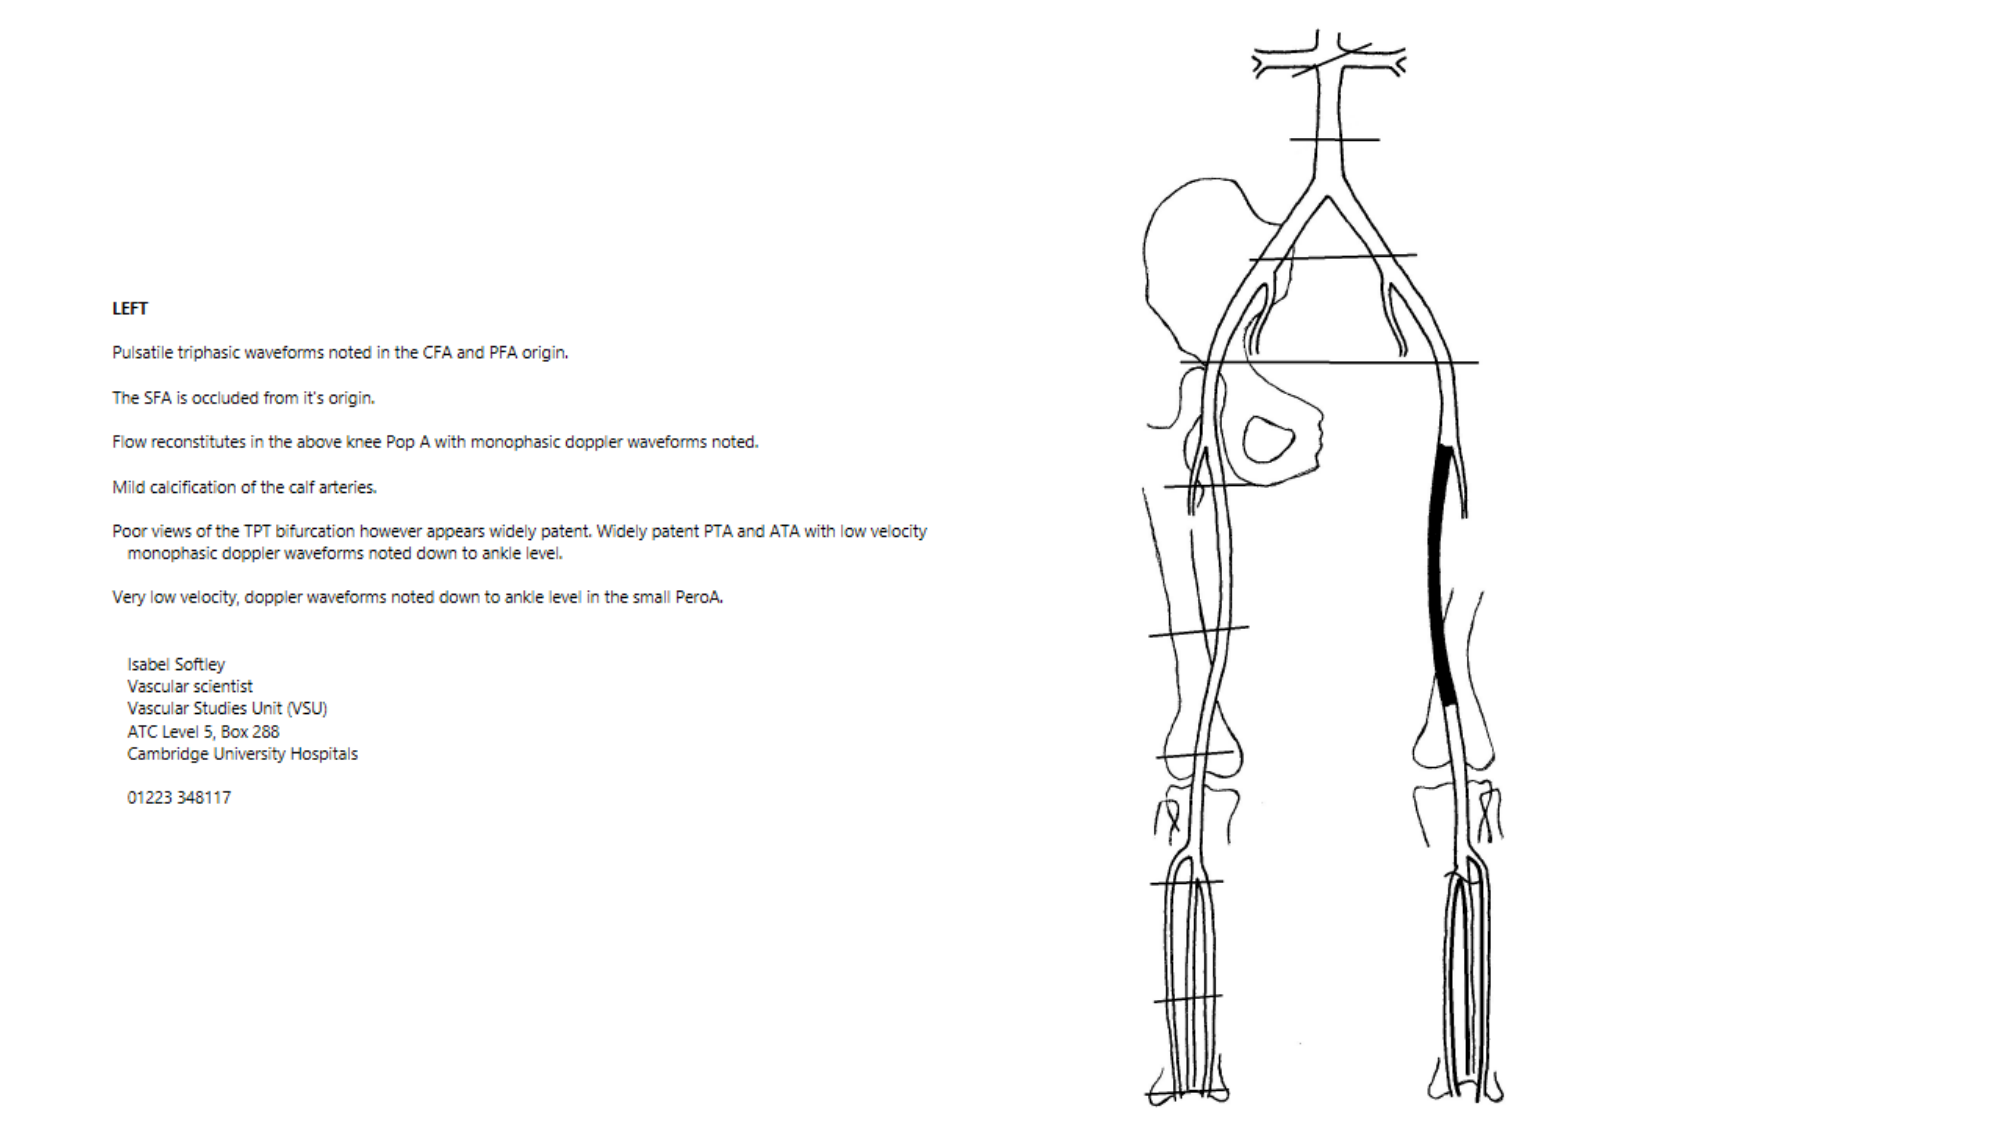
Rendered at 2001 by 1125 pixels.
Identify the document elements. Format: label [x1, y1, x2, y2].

picture [1125, 21, 1535, 1115]
picture [106, 296, 940, 829]
